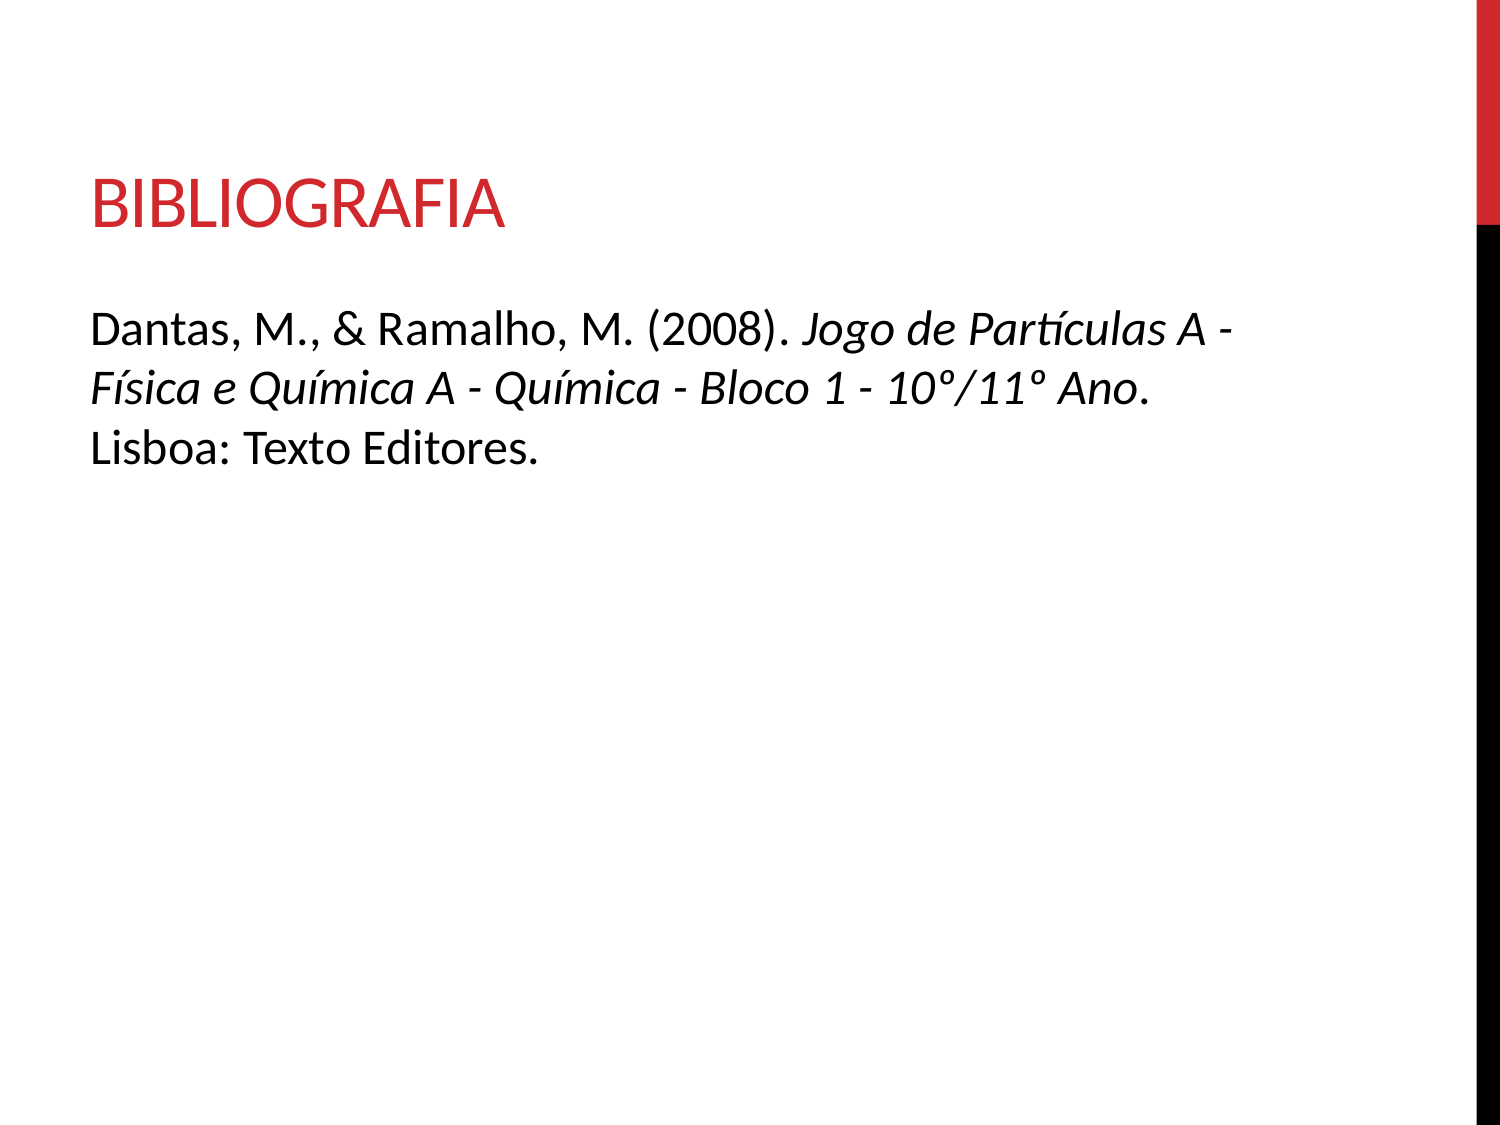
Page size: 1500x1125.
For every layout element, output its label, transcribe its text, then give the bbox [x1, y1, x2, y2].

title Bibliografia [75, 25, 1025, 250]
list Dantas, M., & Ramalho, M. (2008). Jogo de Partículas A - Física e Química A - Química -­ Bloco 1 ­- 10º/11º Ano. Lisboa: Texto Editores. [75, 287, 1325, 1005]
